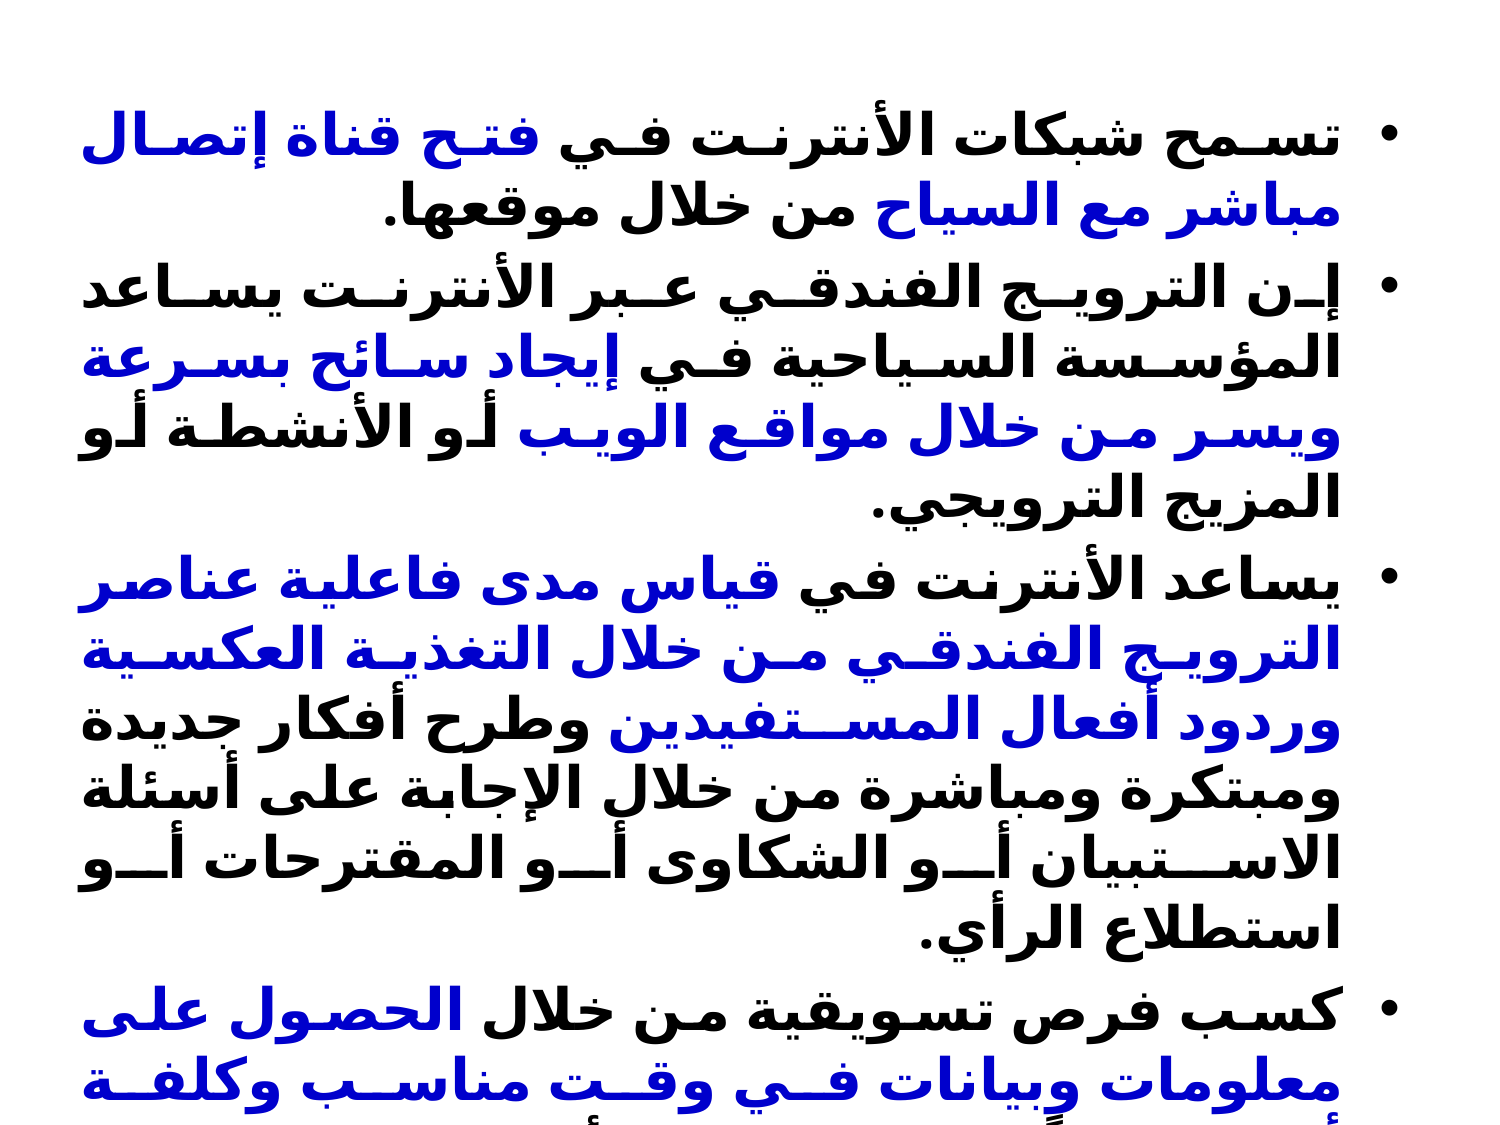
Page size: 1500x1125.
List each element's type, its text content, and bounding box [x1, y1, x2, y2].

list تسمح شبكات الأنترنت في فتح قناة إتصال مباشر مع السياح من خلال موقعها. إن الترويج الفندقي عبر الأنترنت يساعد المؤسسة السياحية في إيجاد سائح بسرعة ويسر من خلال مواقع الويب أو الأنشطة أو المزيج الترويجي. يساعد الأنترنت في قياس مدى فاعلية عناصر الترويج الفندقي من خلال التغذية العكسية وردود أفعال المستفيدين وطرح أفكار جديدة ومبتكرة ومباشرة من خلال الإجابة على أسئلة الاستبيان أو الشكاوى أو المقترحات أو استطلاع الرأي. كسب فرص تسويقية من خلال الحصول على معلومات وبيانات في وقت مناسب وكلفة أقل، فضلاً عن إن شبكة الأنترنت تساهم في إيصال المعلومات على مدار الـ 24 ساعة وطيلة أيام الأسبوع دون تكاليف إضافية. [64, 90, 1415, 1059]
